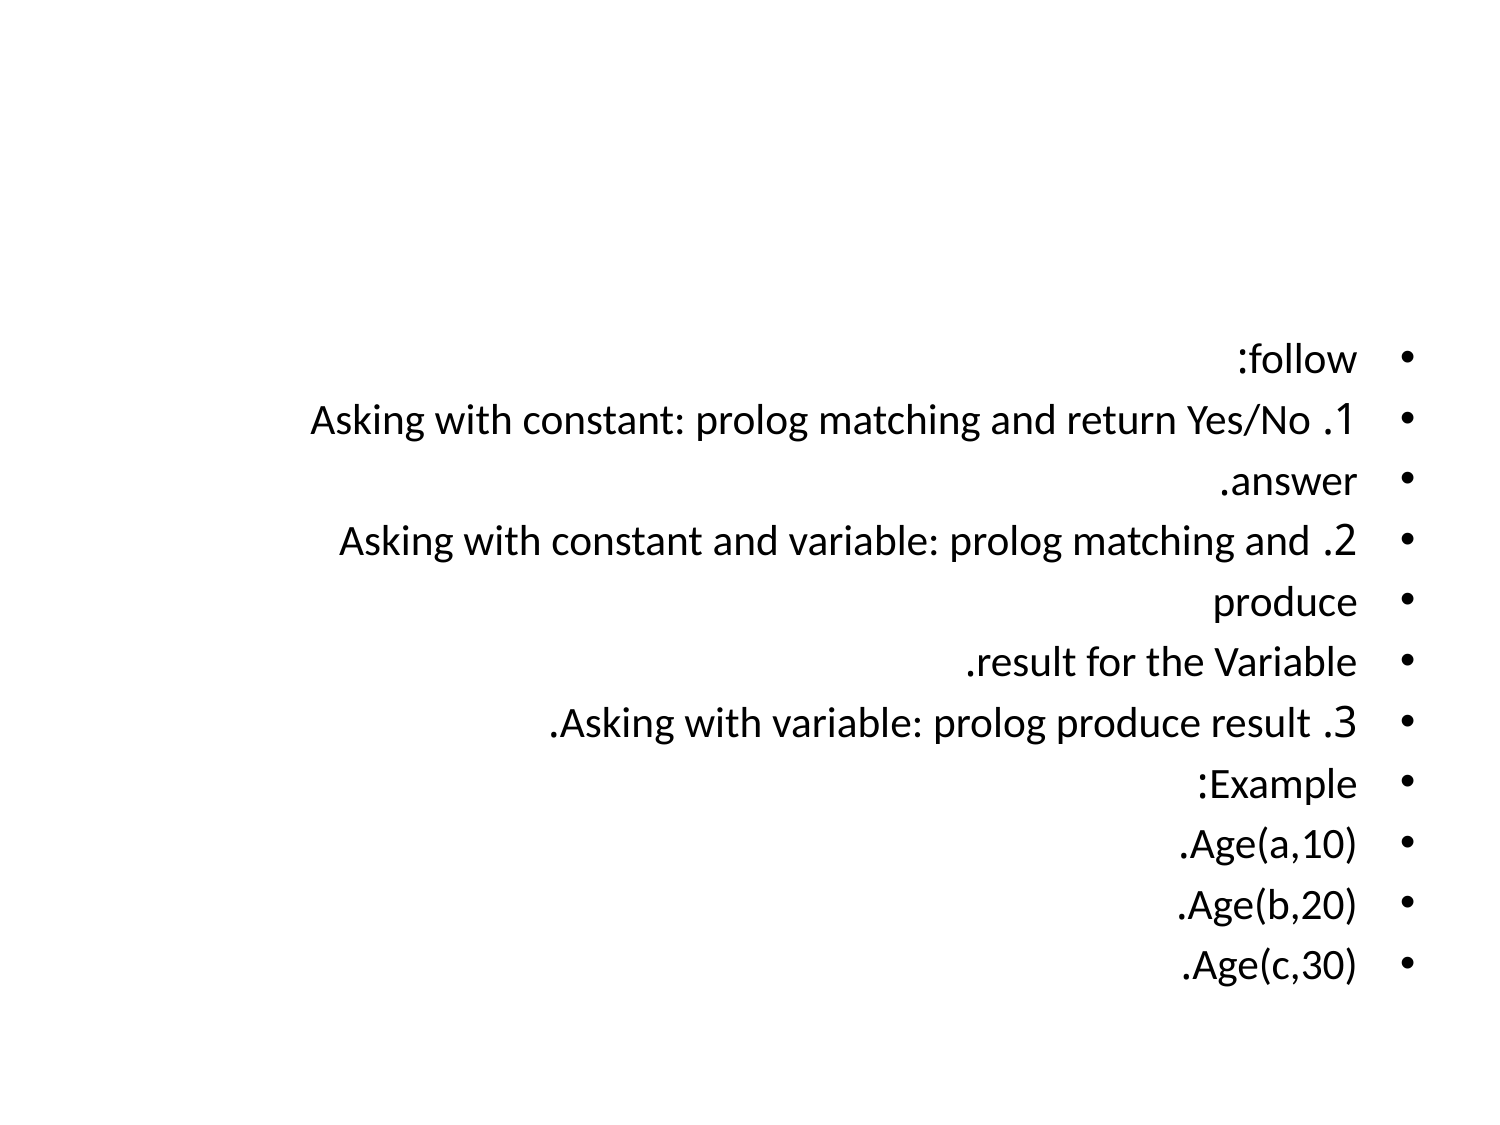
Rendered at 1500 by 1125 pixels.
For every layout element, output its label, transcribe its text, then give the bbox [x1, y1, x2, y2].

list follow: 1. Asking with constant: prolog matching and return Yes/No answer. 2. Asking with constant and variable: prolog matching and produce result for the Variable. 3. Asking with variable: prolog produce result. Example: Age(a,10). Age(b,20). Age(c,30). [75, 262, 1425, 1005]
